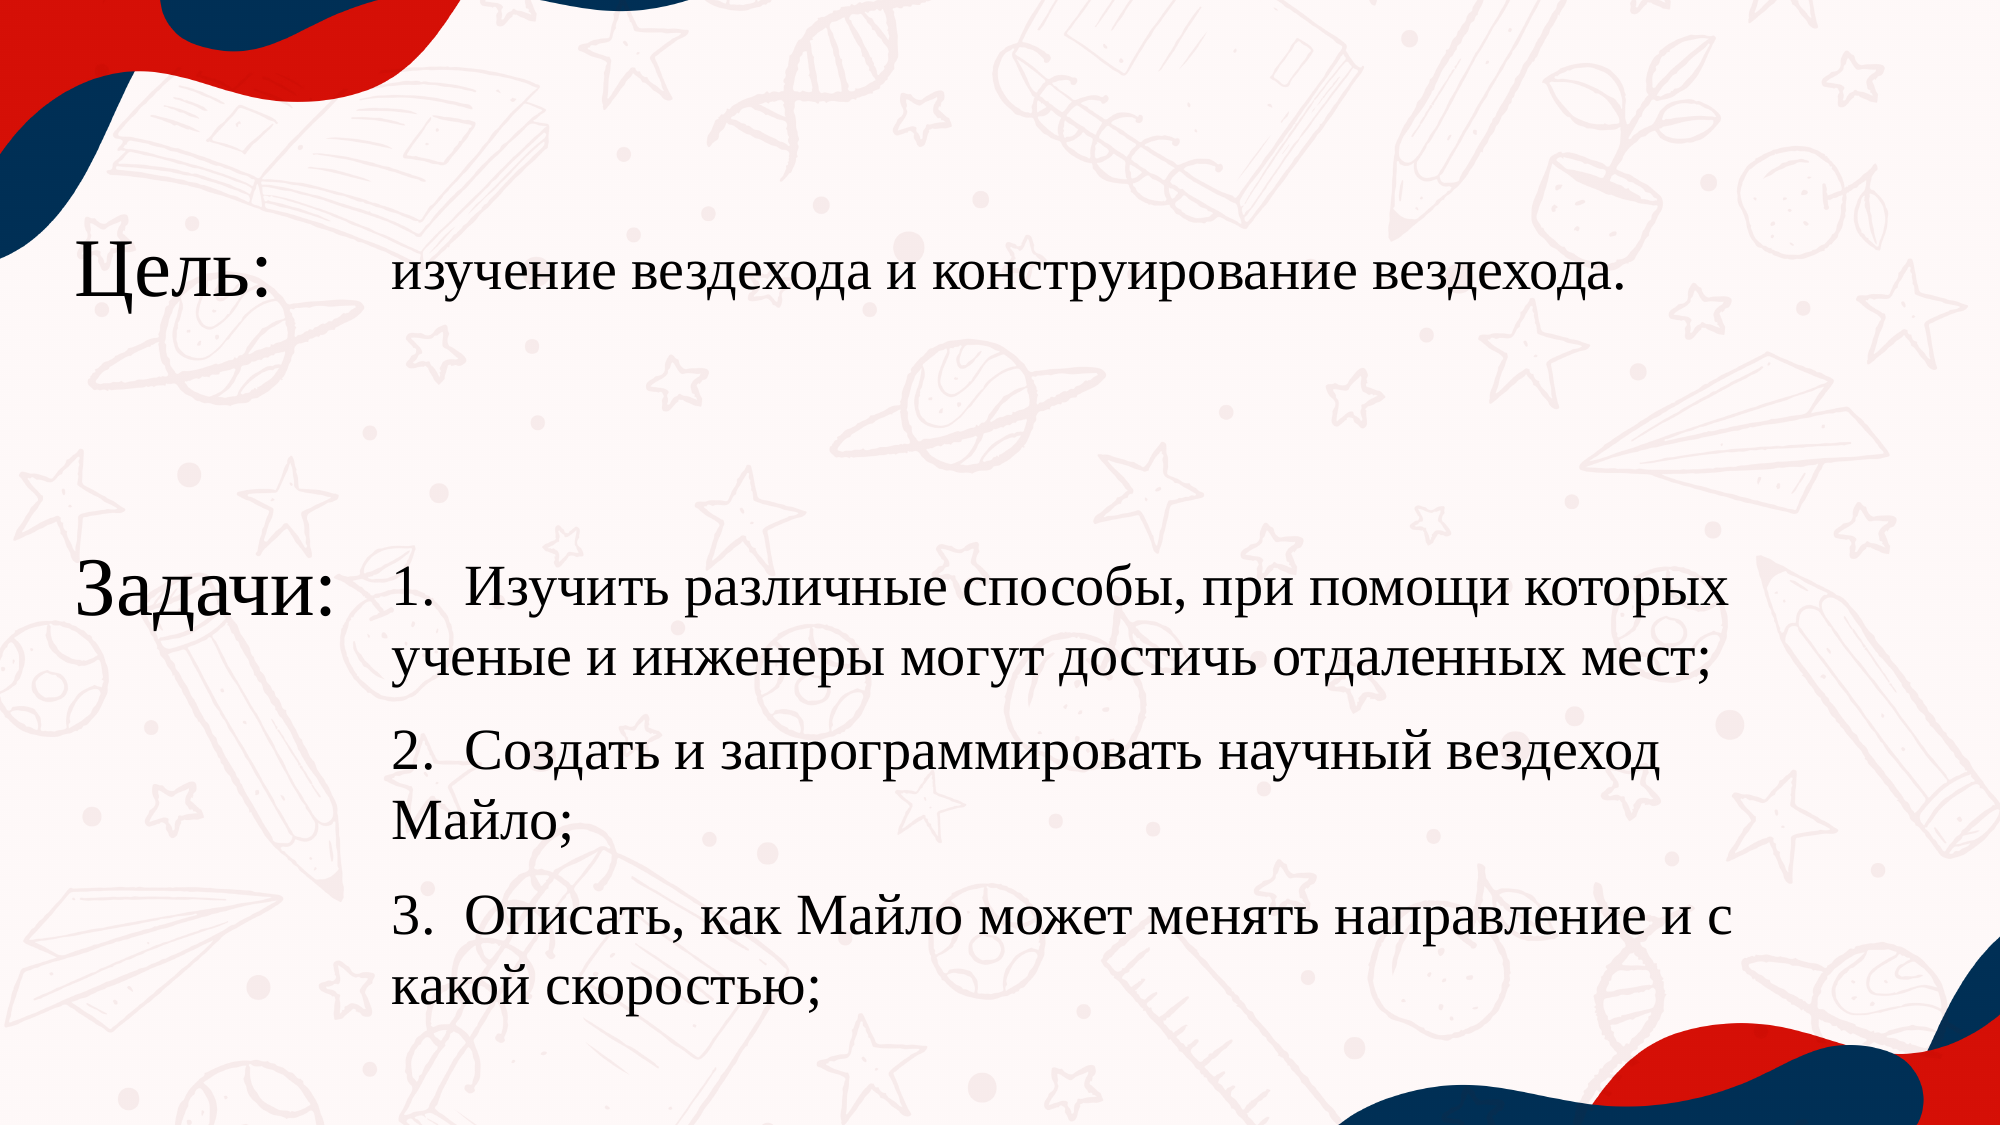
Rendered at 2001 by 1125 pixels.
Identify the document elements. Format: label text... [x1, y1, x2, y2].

text_box Цель: [59, 205, 558, 321]
text_box 2. Создать и запрограммировать научный вездеход Майло; [377, 703, 1811, 904]
text_box 1. Изучить различные способы, при помощи которых ученые и инженеры могут достичь отдаленных мест; [377, 539, 1786, 703]
text_box 3. Описать, как Майло может менять направление и с какой скоростью; [377, 868, 1786, 1024]
text_box Задачи: [59, 524, 474, 640]
picture [0, 0, 2000, 1125]
text_box изучение вездехода и конструирование вездехода. [377, 223, 1888, 309]
